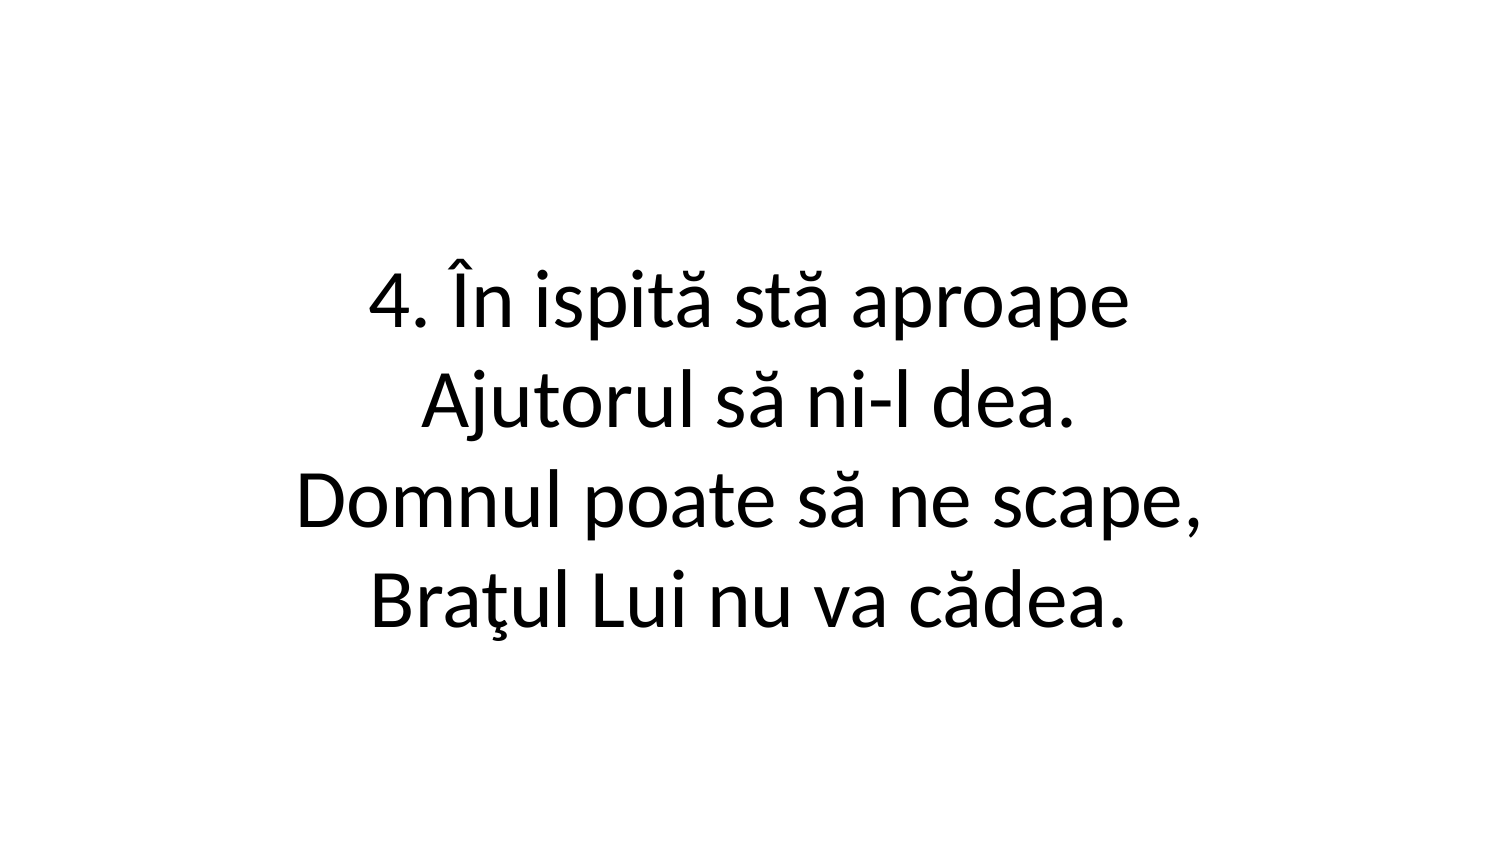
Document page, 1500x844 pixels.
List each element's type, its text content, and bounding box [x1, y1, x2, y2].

text_box 4. În ispită stă aproape Ajutorul să ni-l dea. Domnul poate să ne scape, Braţul Lui nu va cădea. [280, 192, 1220, 652]
